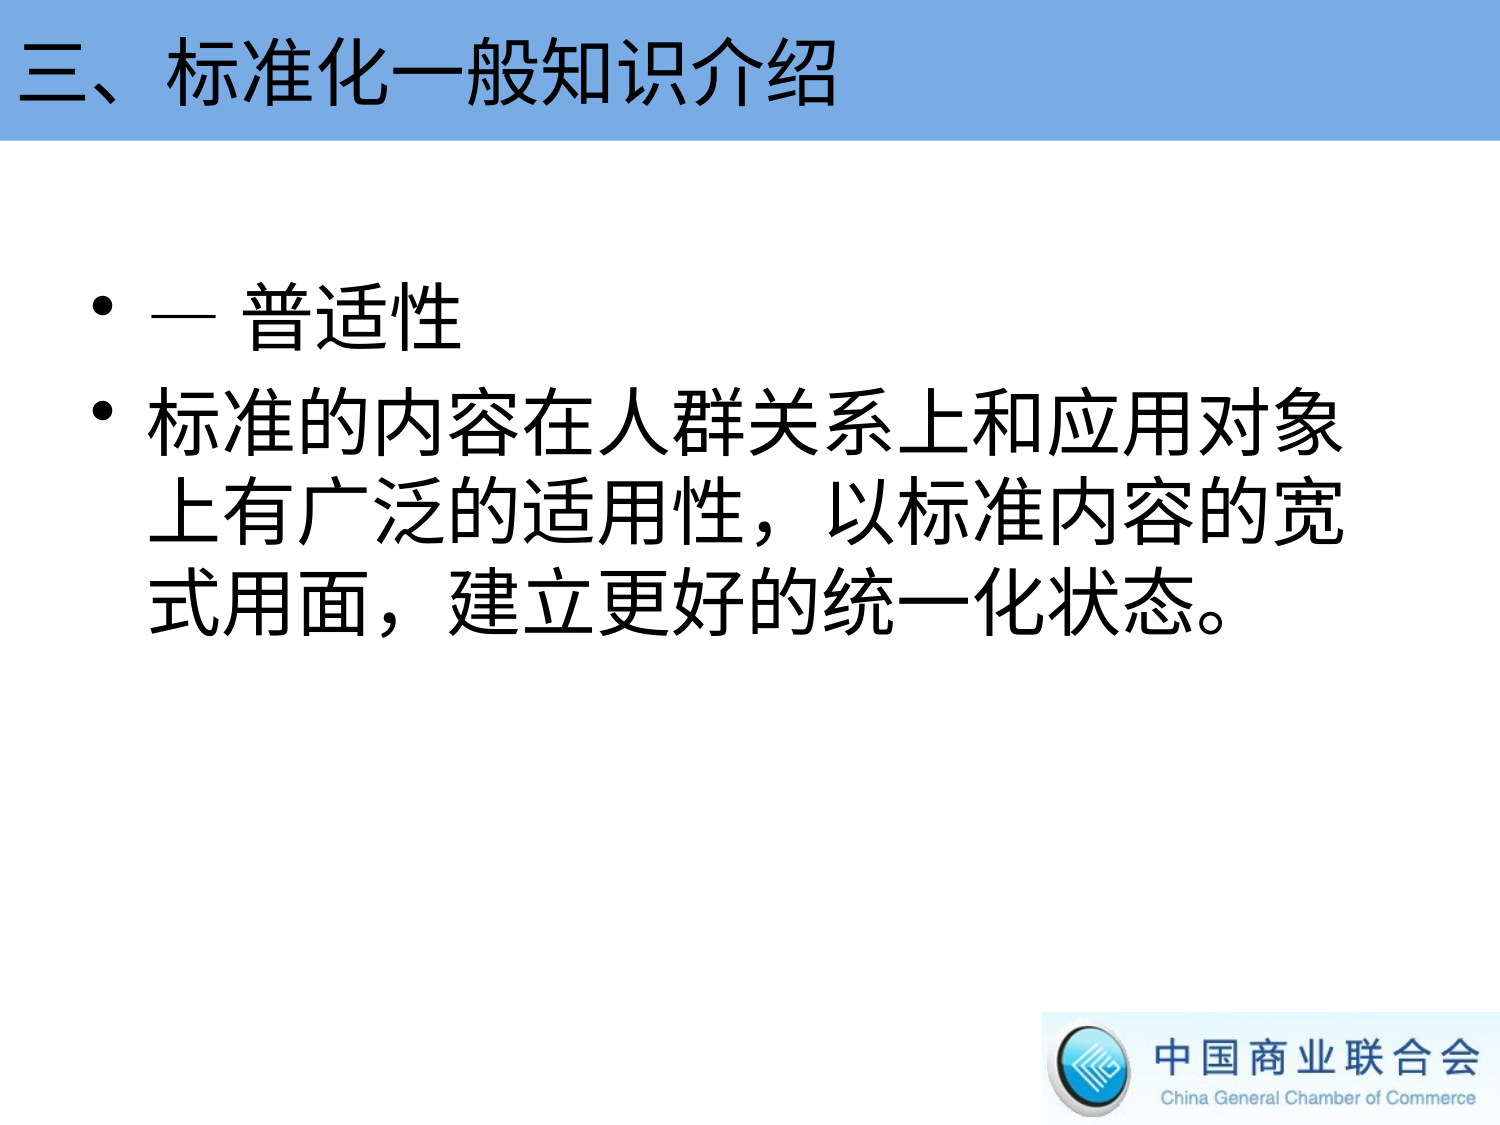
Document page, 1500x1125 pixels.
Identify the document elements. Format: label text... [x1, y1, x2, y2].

text_box 三、标准化一般知识介绍 [0, 0, 1032, 141]
list —普适性 标准的内容在人群关系上和应用对象上有广泛的适用性，以标准内容的宽式用面，建立更好的统一化状态。 [74, 262, 1426, 1006]
picture [1042, 1012, 1500, 1125]
